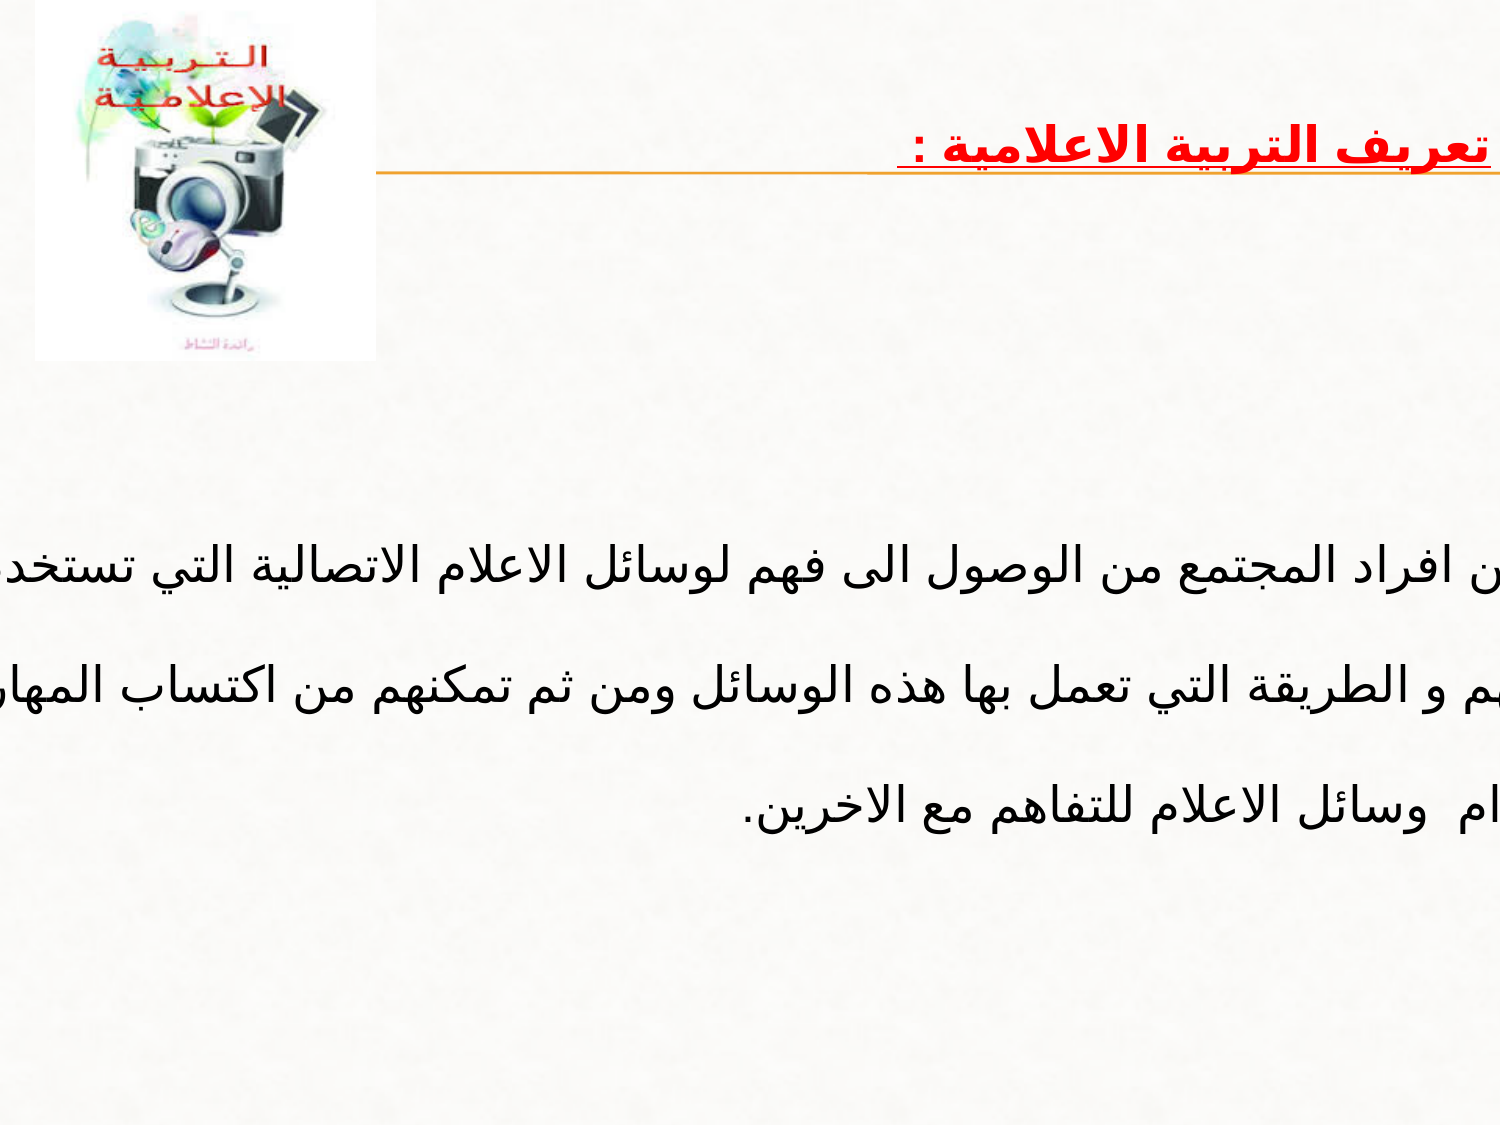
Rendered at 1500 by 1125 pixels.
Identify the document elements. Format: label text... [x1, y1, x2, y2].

text_box تمكين افراد المجتمع من الوصول الى فهم لوسائل الاعلام الاتصالية التي تستخدم في مجتمعهم و الطريقة التي تعمل بها هذه الوسائل ومن ثم تمكنهم من اكتساب المهارات في استخدام وسائل الاعلام للتفاهم مع الاخرين. [0, 479, 1500, 840]
picture [34, 0, 376, 362]
text_box تعريف التربية الاعلامية : [882, 105, 1500, 181]
